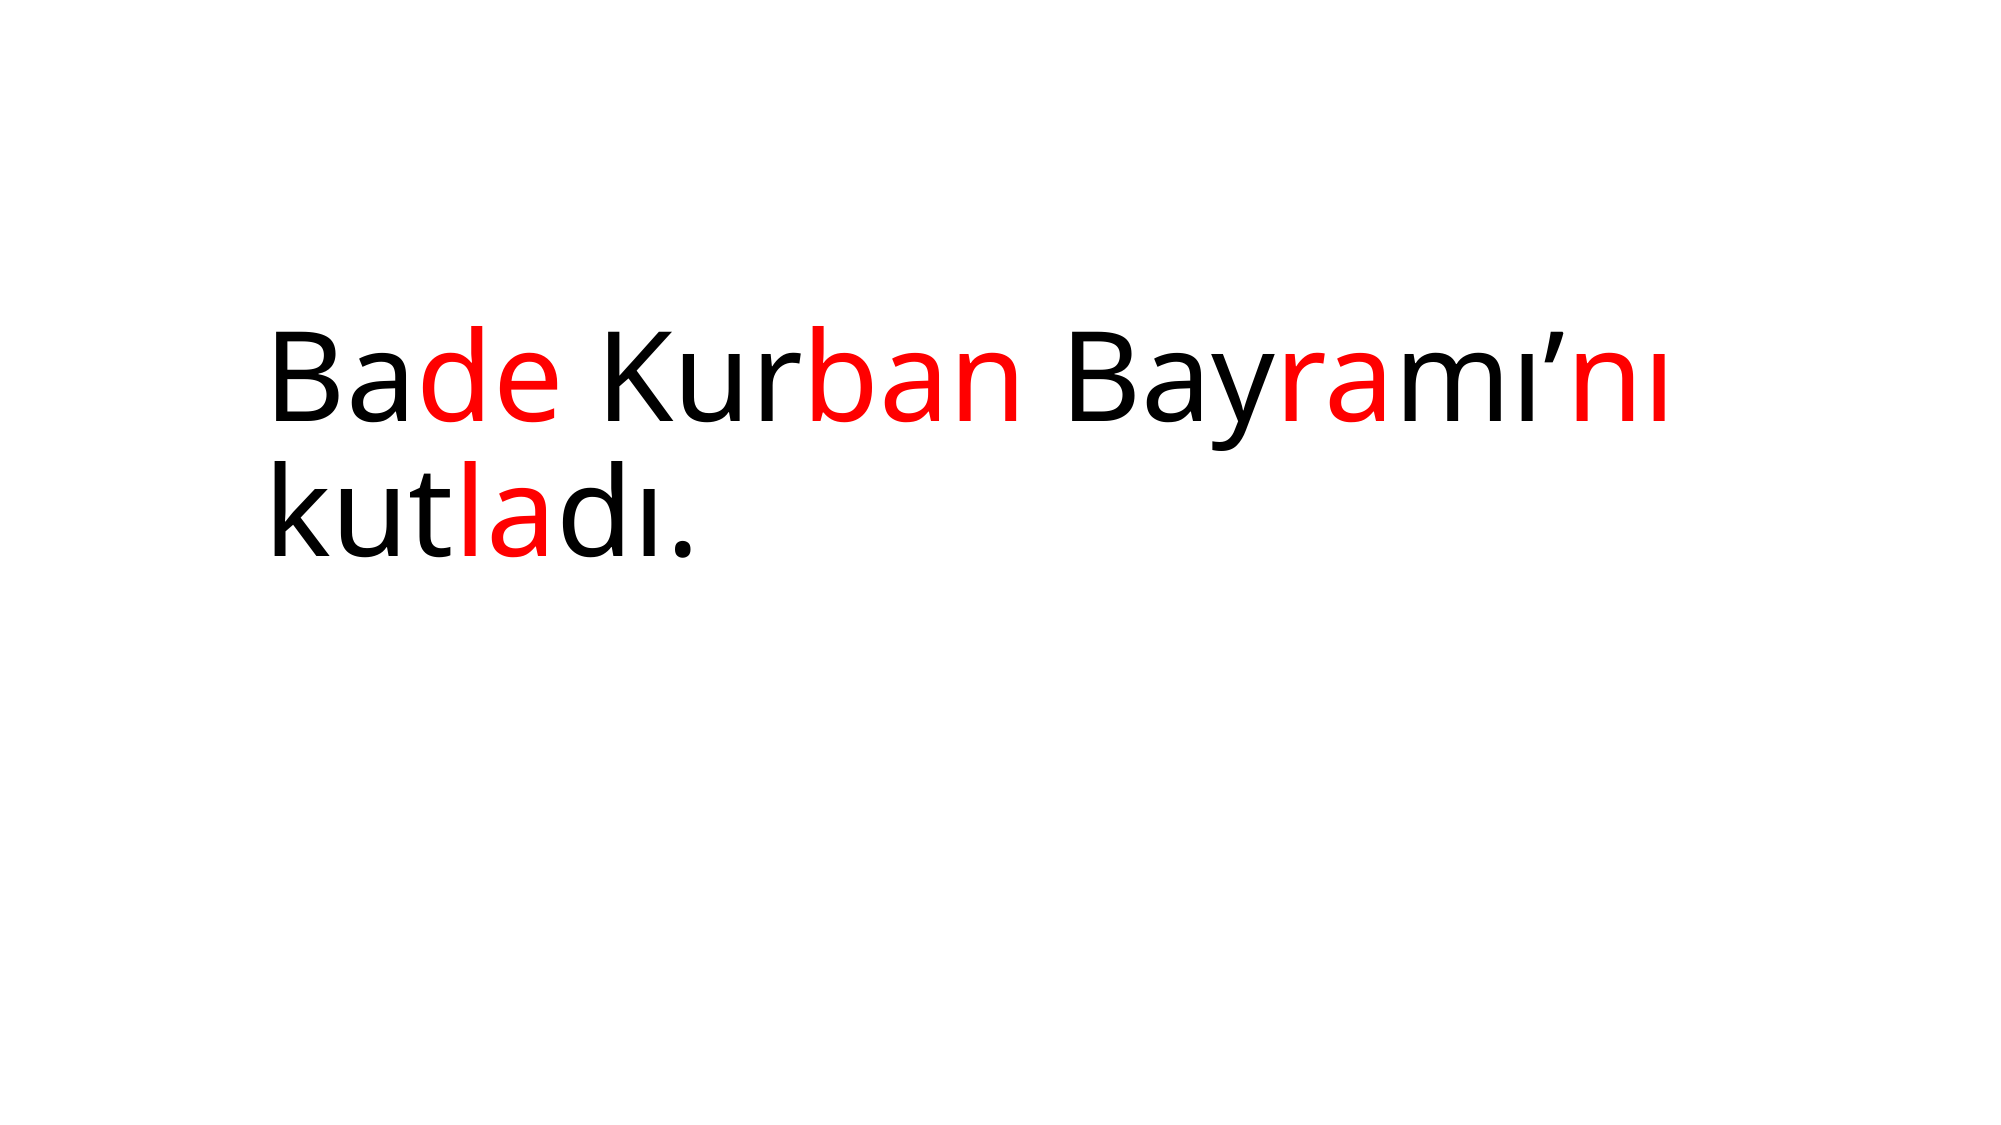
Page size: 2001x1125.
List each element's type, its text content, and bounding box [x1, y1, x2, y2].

title Bade Kurban Bayramı’nı kutladı. [249, 199, 1750, 591]
